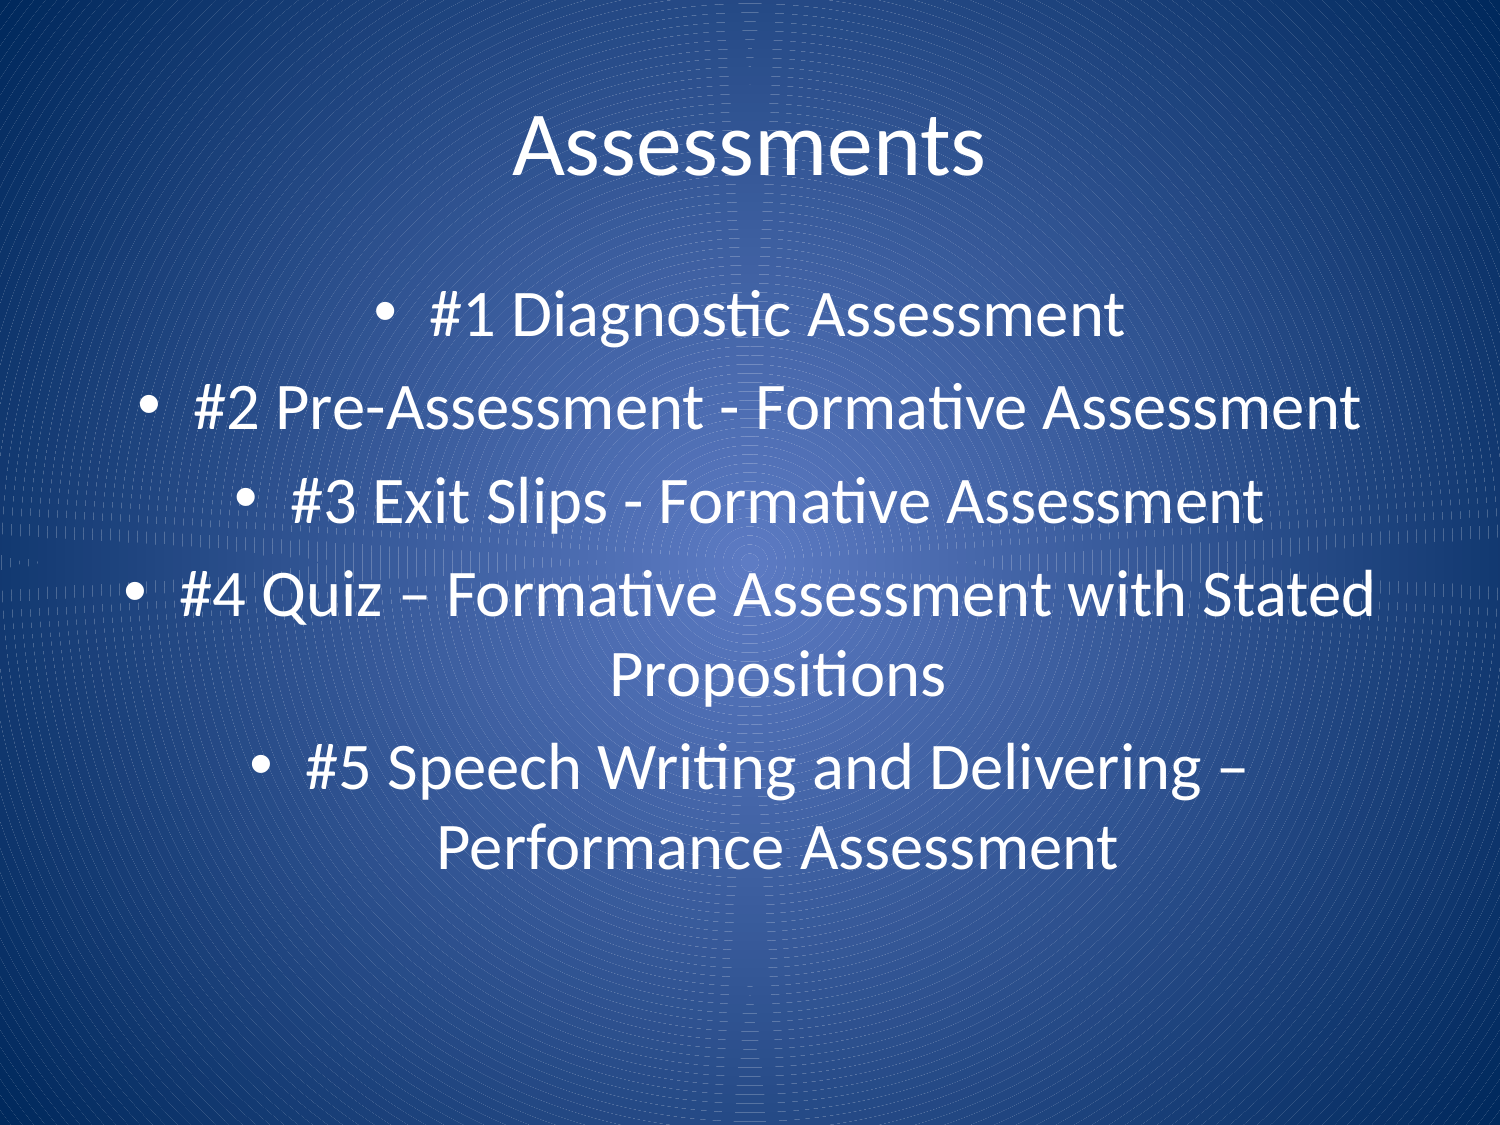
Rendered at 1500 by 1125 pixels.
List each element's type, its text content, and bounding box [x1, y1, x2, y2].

title Assessments [75, 45, 1425, 233]
list #1 Diagnostic Assessment #2 Pre-Assessment - Formative Assessment #3 Exit Slips - Formative Assessment #4 Quiz – Formative Assessment with Stated Propositions #5 Speech Writing and Delivering –Performance Assessment [75, 262, 1425, 1005]
